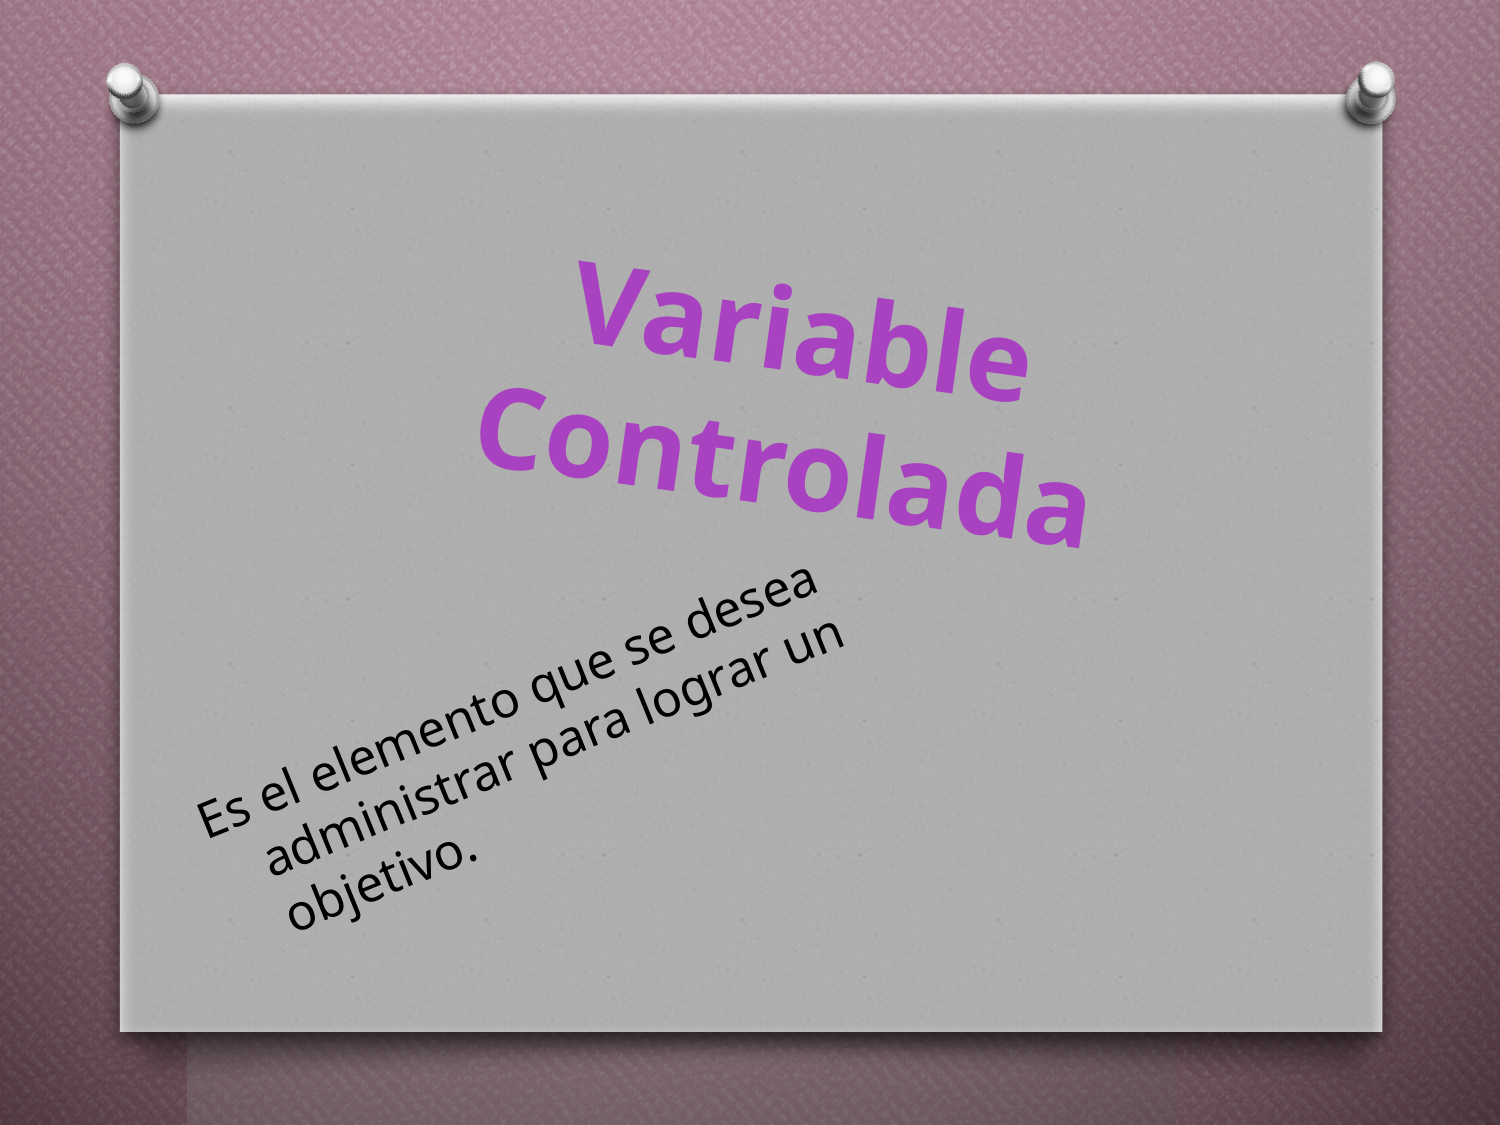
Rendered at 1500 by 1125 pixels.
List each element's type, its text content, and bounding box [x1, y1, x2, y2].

text_box Variable Controlada [393, 200, 1196, 590]
picture [1317, 35, 1439, 156]
picture [75, 29, 198, 153]
list Es el elemento que se desea administrar para lograr un objetivo. [171, 539, 1074, 989]
